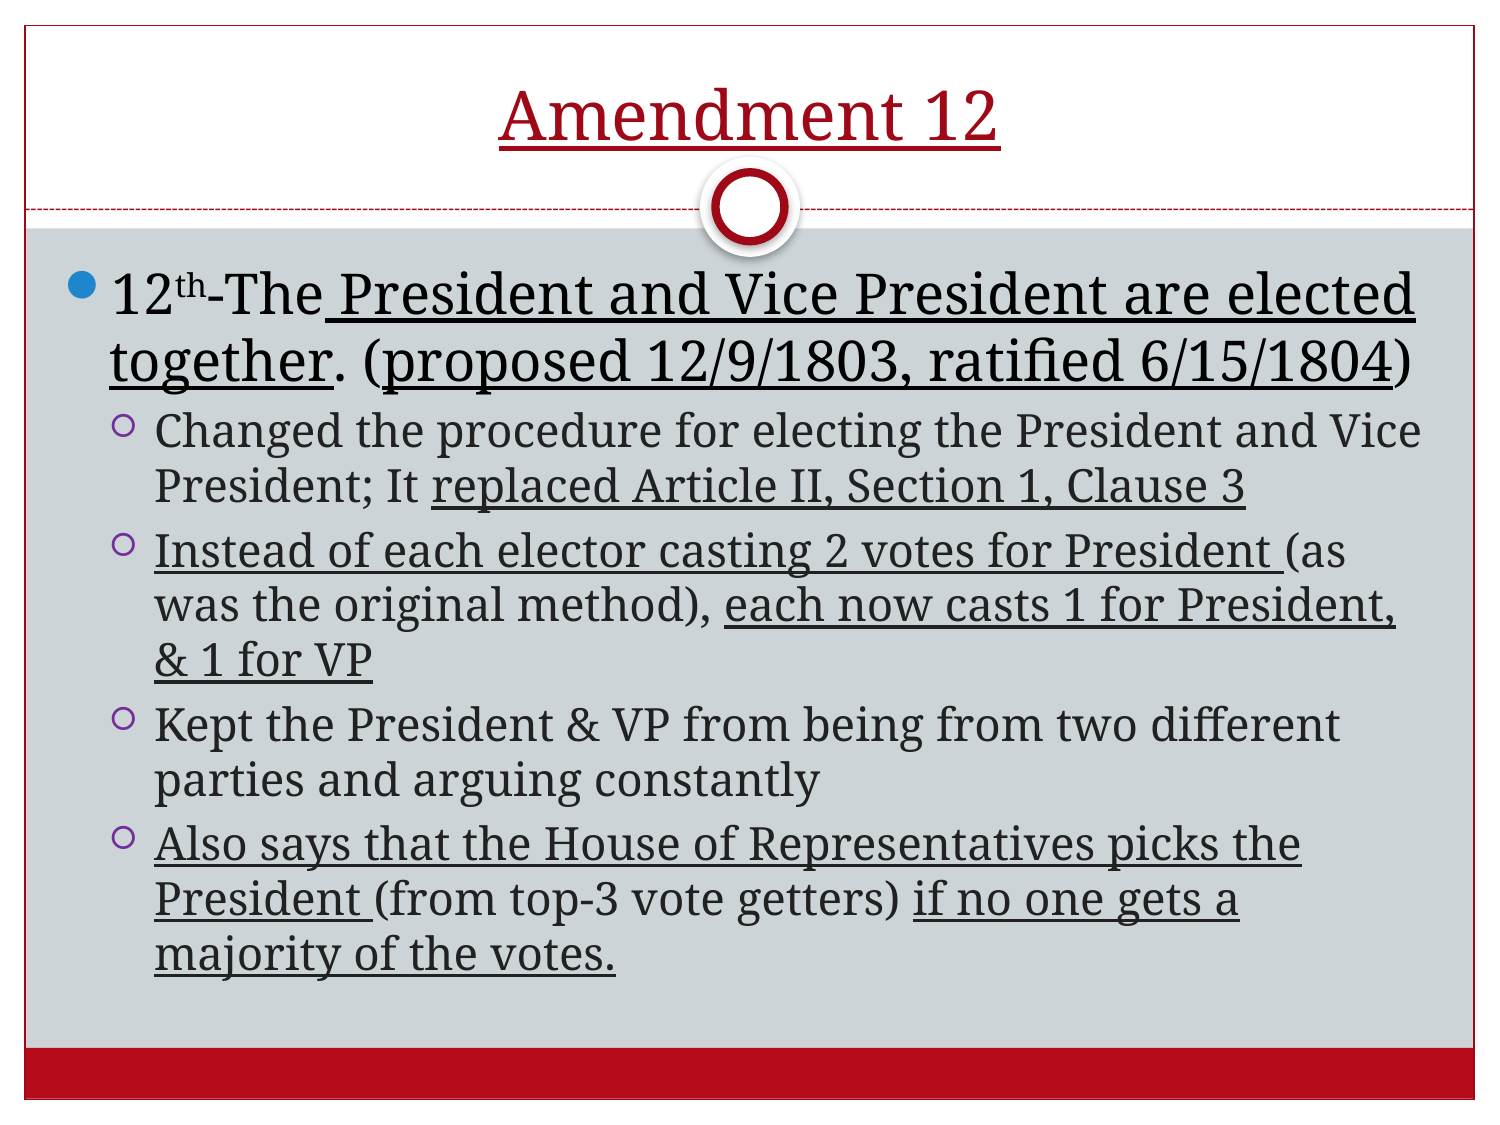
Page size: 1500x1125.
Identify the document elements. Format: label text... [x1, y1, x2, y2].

list 12th-The President and Vice President are elected together. (proposed 12/9/1803, ratified 6/15/1804) Changed the procedure for electing the President and Vice President; It replaced Article II, Section 1, Clause 3 Instead of each elector casting 2 votes for President (as was the original method), each now casts 1 for President, & 1 for VP Kept the President & VP from being from two different parties and arguing constantly Also says that the House of Representatives picks the President (from top-3 vote getters) if no one gets a majority of the votes. [49, 250, 1445, 1001]
title Amendment 12 [49, 37, 1450, 162]
